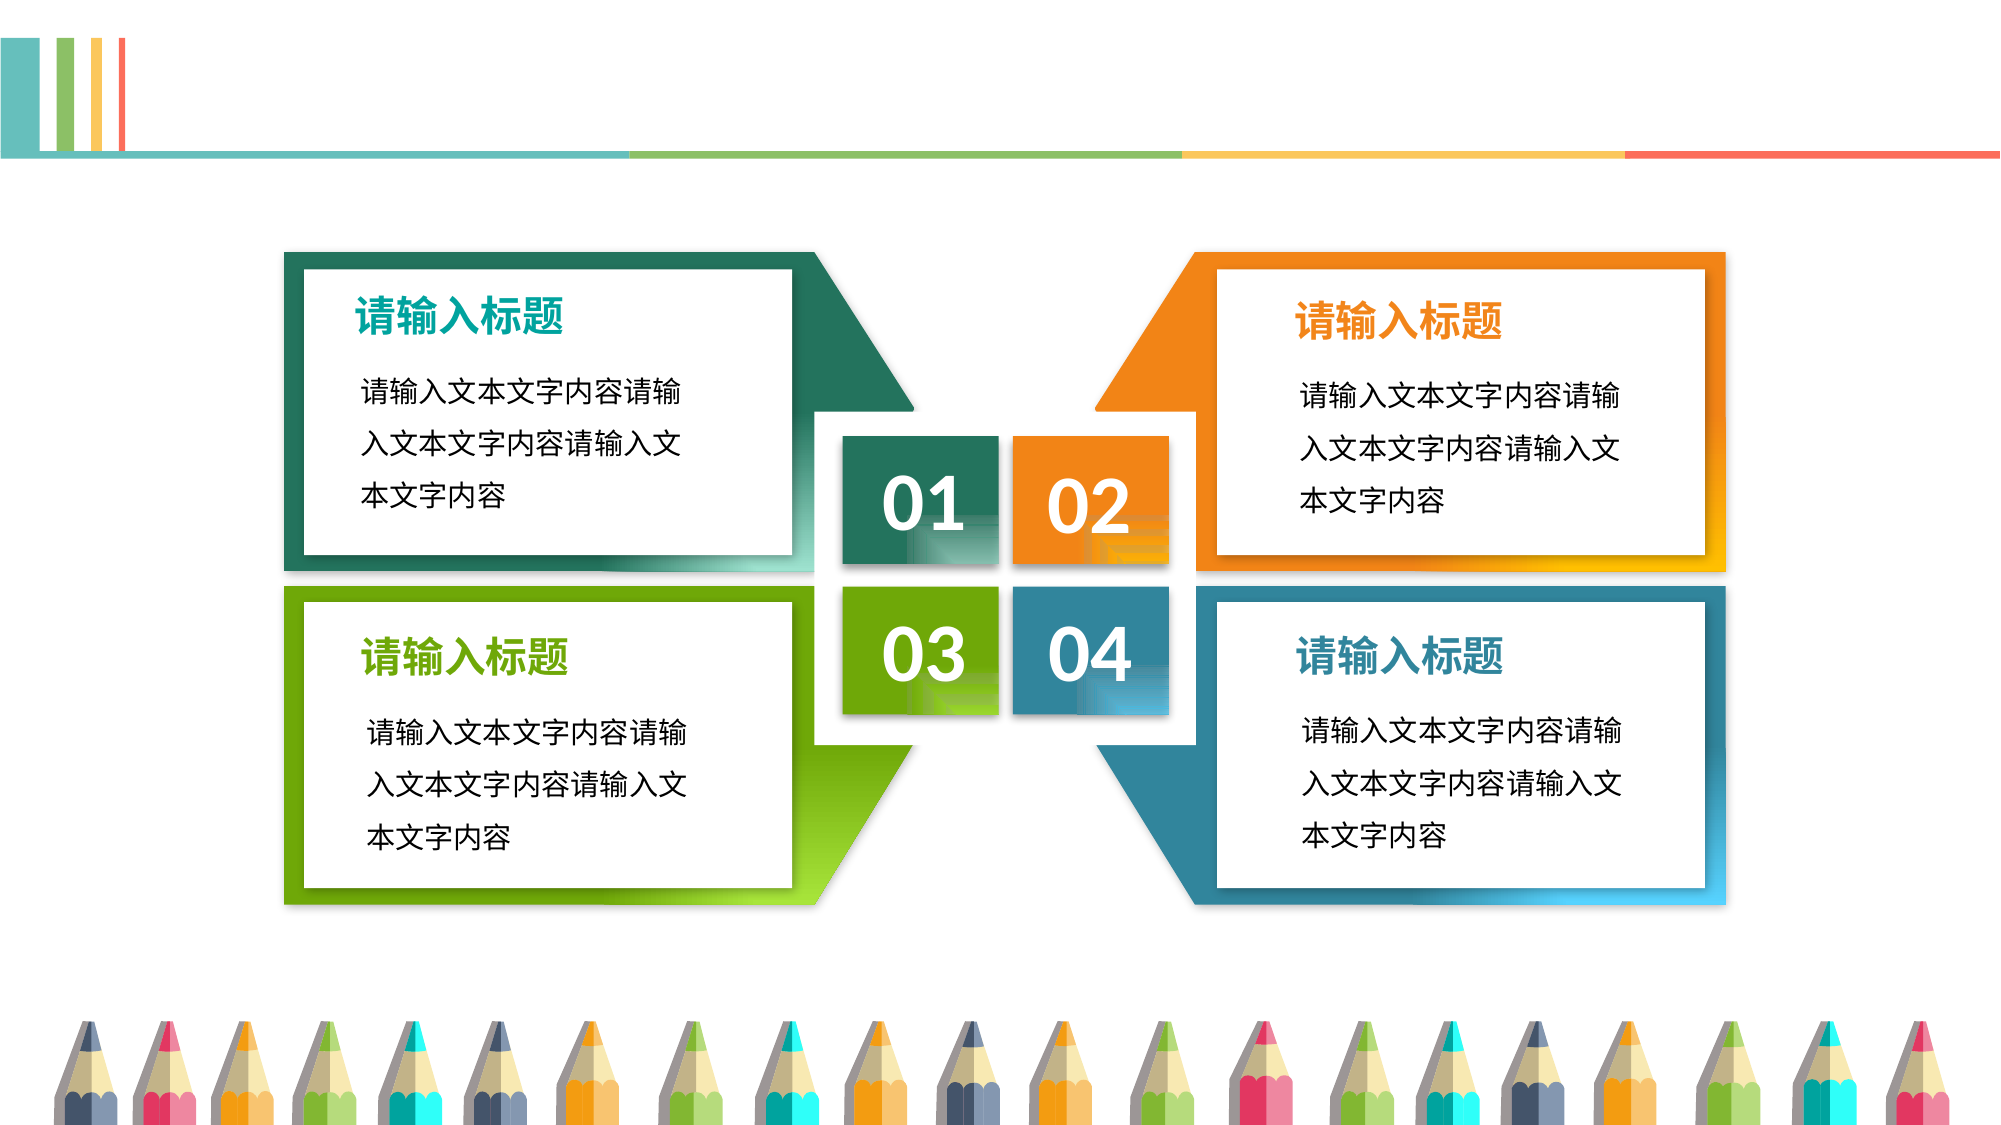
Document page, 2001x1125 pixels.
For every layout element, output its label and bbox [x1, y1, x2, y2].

text_box [283, 251, 1726, 905]
